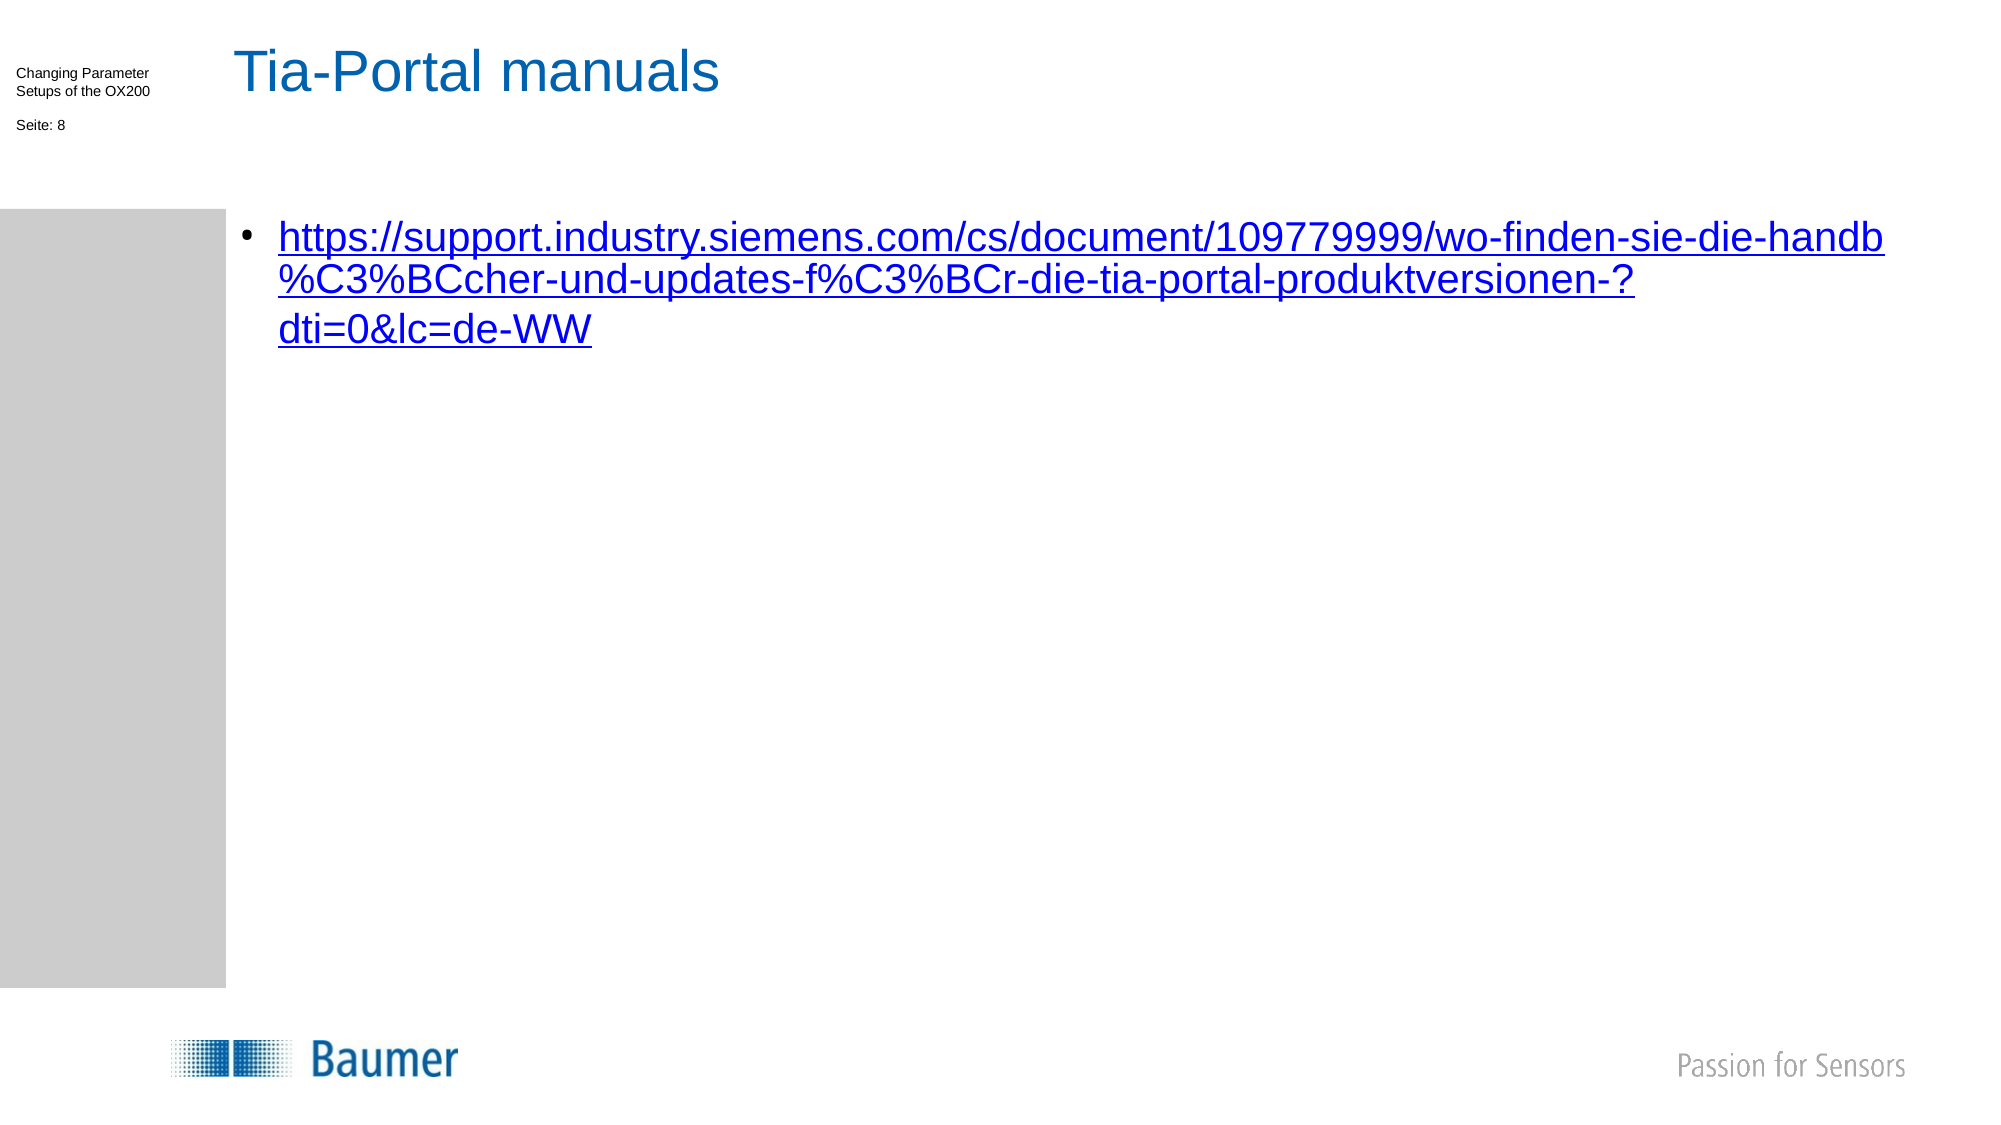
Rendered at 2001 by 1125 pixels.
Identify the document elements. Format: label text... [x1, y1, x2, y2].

picture [1679, 1051, 1905, 1077]
title Tia-Portal manuals [233, 38, 1904, 185]
list https://support.industry.siemens.com/cs/document/109779999/wo-finden-sie-die-handb%C3%BCcher-und-updates-f%C3%BCr-die-tia-portal-produktversionen-?dti=0&lc=de-WW [234, 209, 1905, 988]
slide_number Changing Parameter Setups of the OX200 [16, 64, 198, 77]
picture [171, 1040, 458, 1077]
slide_number Seite: 8 [16, 118, 198, 131]
